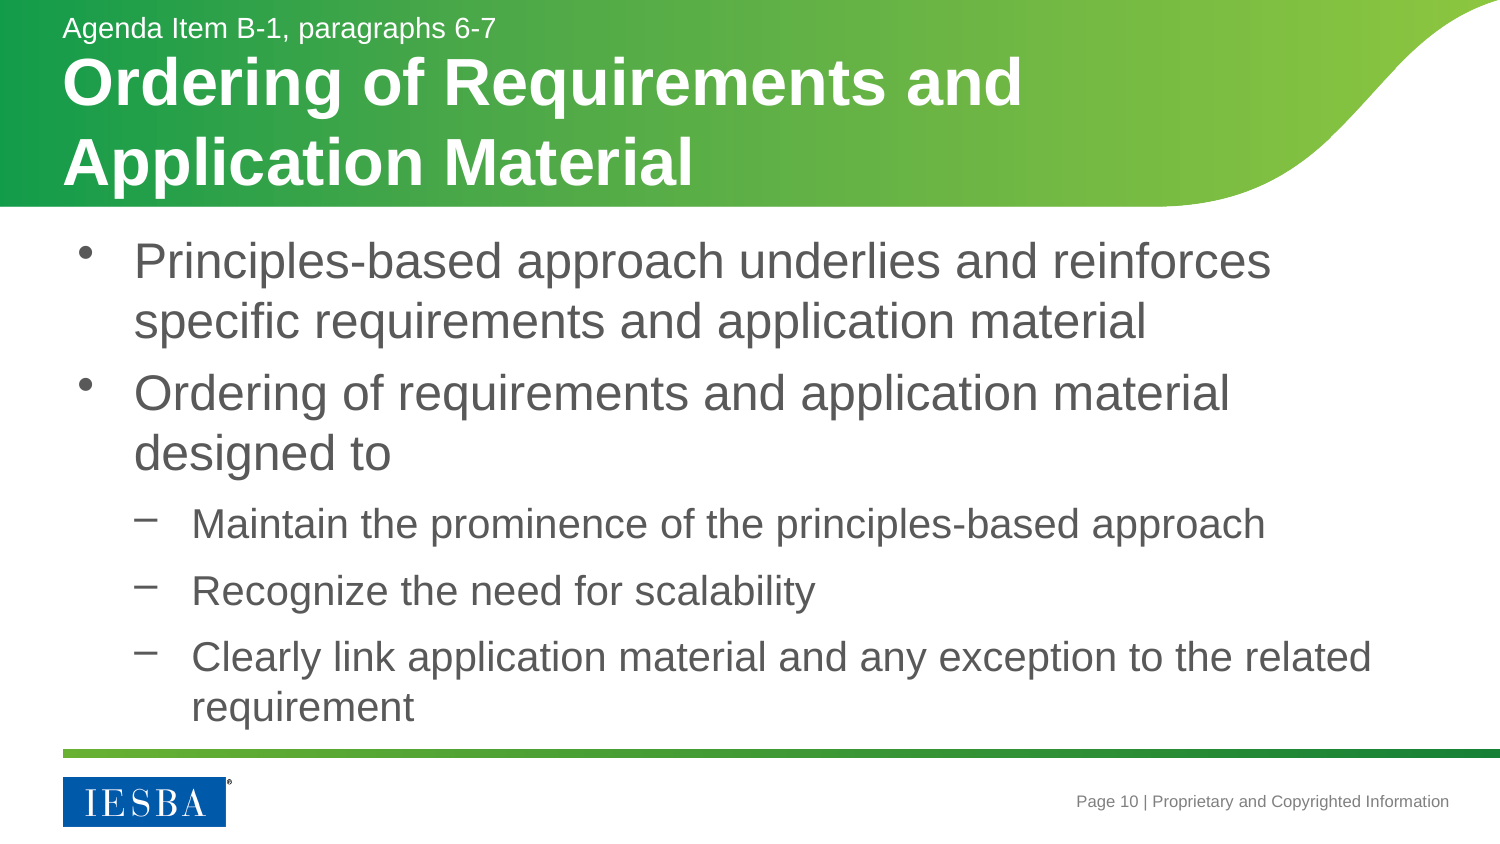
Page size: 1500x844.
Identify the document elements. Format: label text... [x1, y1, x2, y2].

picture [0, 0, 1500, 207]
title Ordering of Requirements and Application Material [62, 96, 1300, 142]
subtitle Agenda Item B-1, paragraphs 6-7 [62, 9, 550, 35]
picture [63, 777, 232, 827]
list Principles-based approach underlies and reinforces specific requirements and application material Ordering of requirements and application material designed to Maintain the prominence of the principles-based approach Recognize the need for scalability Clearly link application material and any exception to the related requirement [62, 220, 1450, 724]
